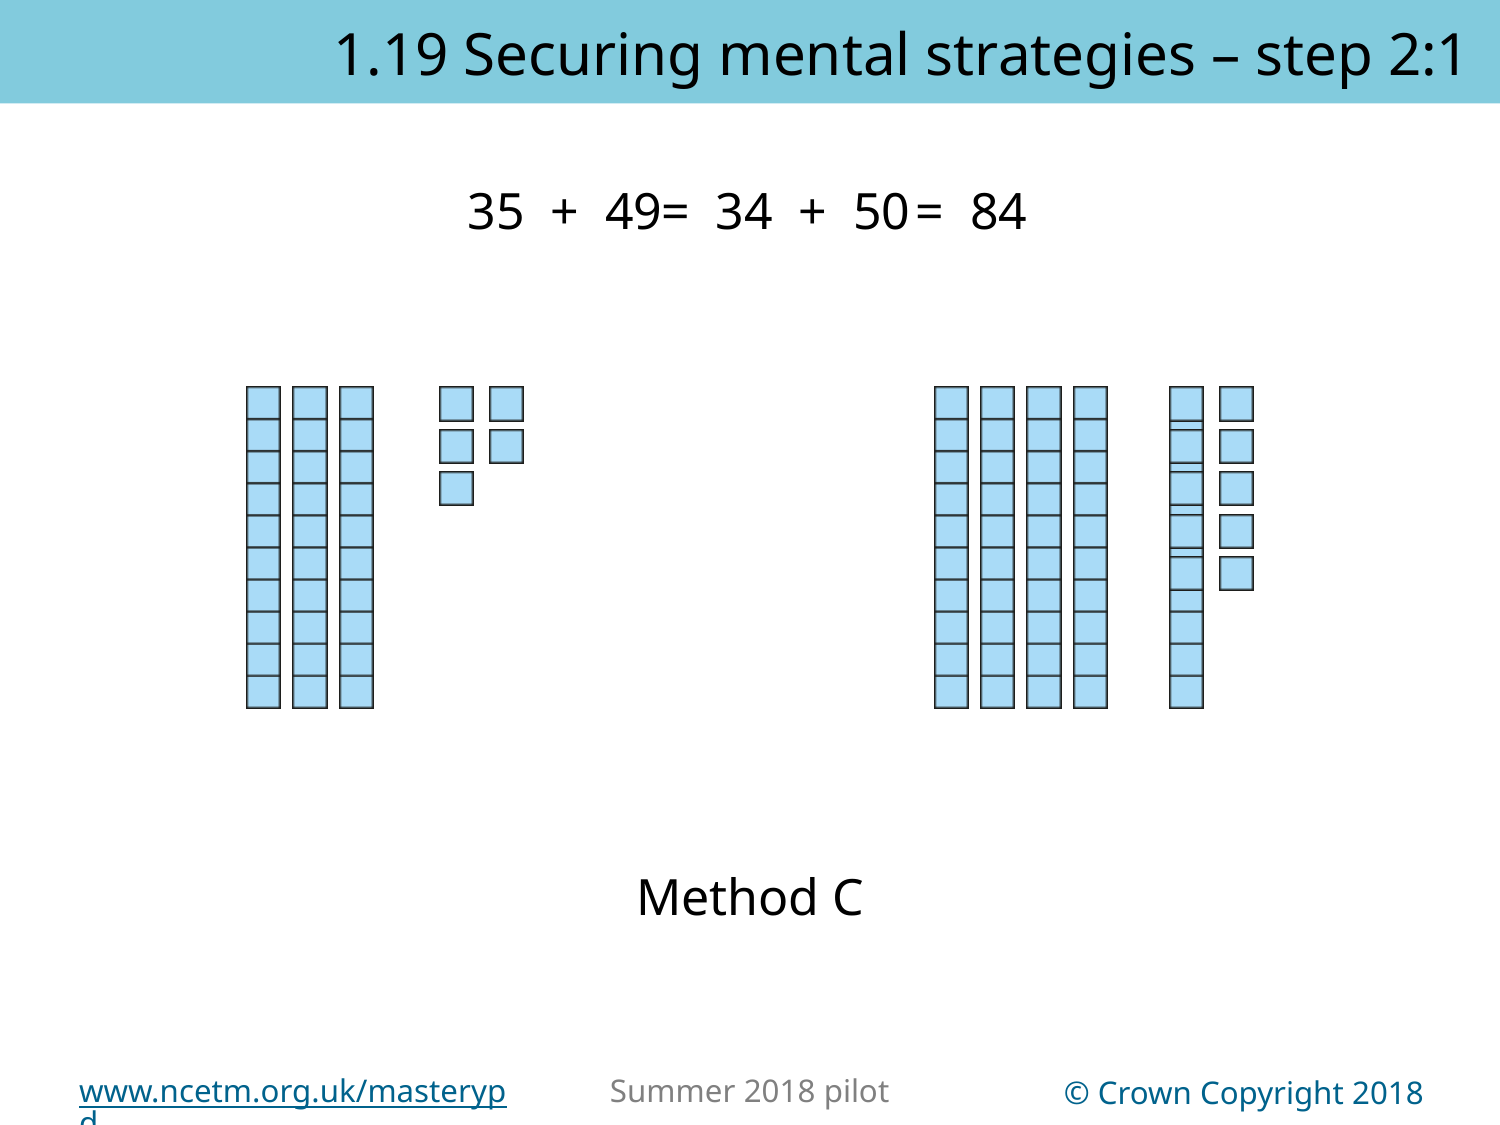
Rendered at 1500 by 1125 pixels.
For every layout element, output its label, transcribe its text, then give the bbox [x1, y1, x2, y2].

picture [1218, 513, 1254, 549]
picture [1218, 556, 1254, 591]
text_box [439, 386, 524, 464]
text_box = 34 + 50 [646, 172, 926, 247]
text_box 35 + 49 [452, 172, 646, 247]
text_box Method C [621, 857, 879, 933]
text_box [246, 386, 374, 709]
picture [1168, 386, 1204, 709]
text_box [933, 386, 1108, 709]
picture [439, 471, 475, 507]
picture [1218, 386, 1254, 422]
list 1.19 Securing mental strategies – step 2:1 [0, 0, 1500, 104]
picture [1218, 429, 1254, 464]
text_box = 84 [926, 172, 1043, 247]
picture [1218, 471, 1254, 507]
